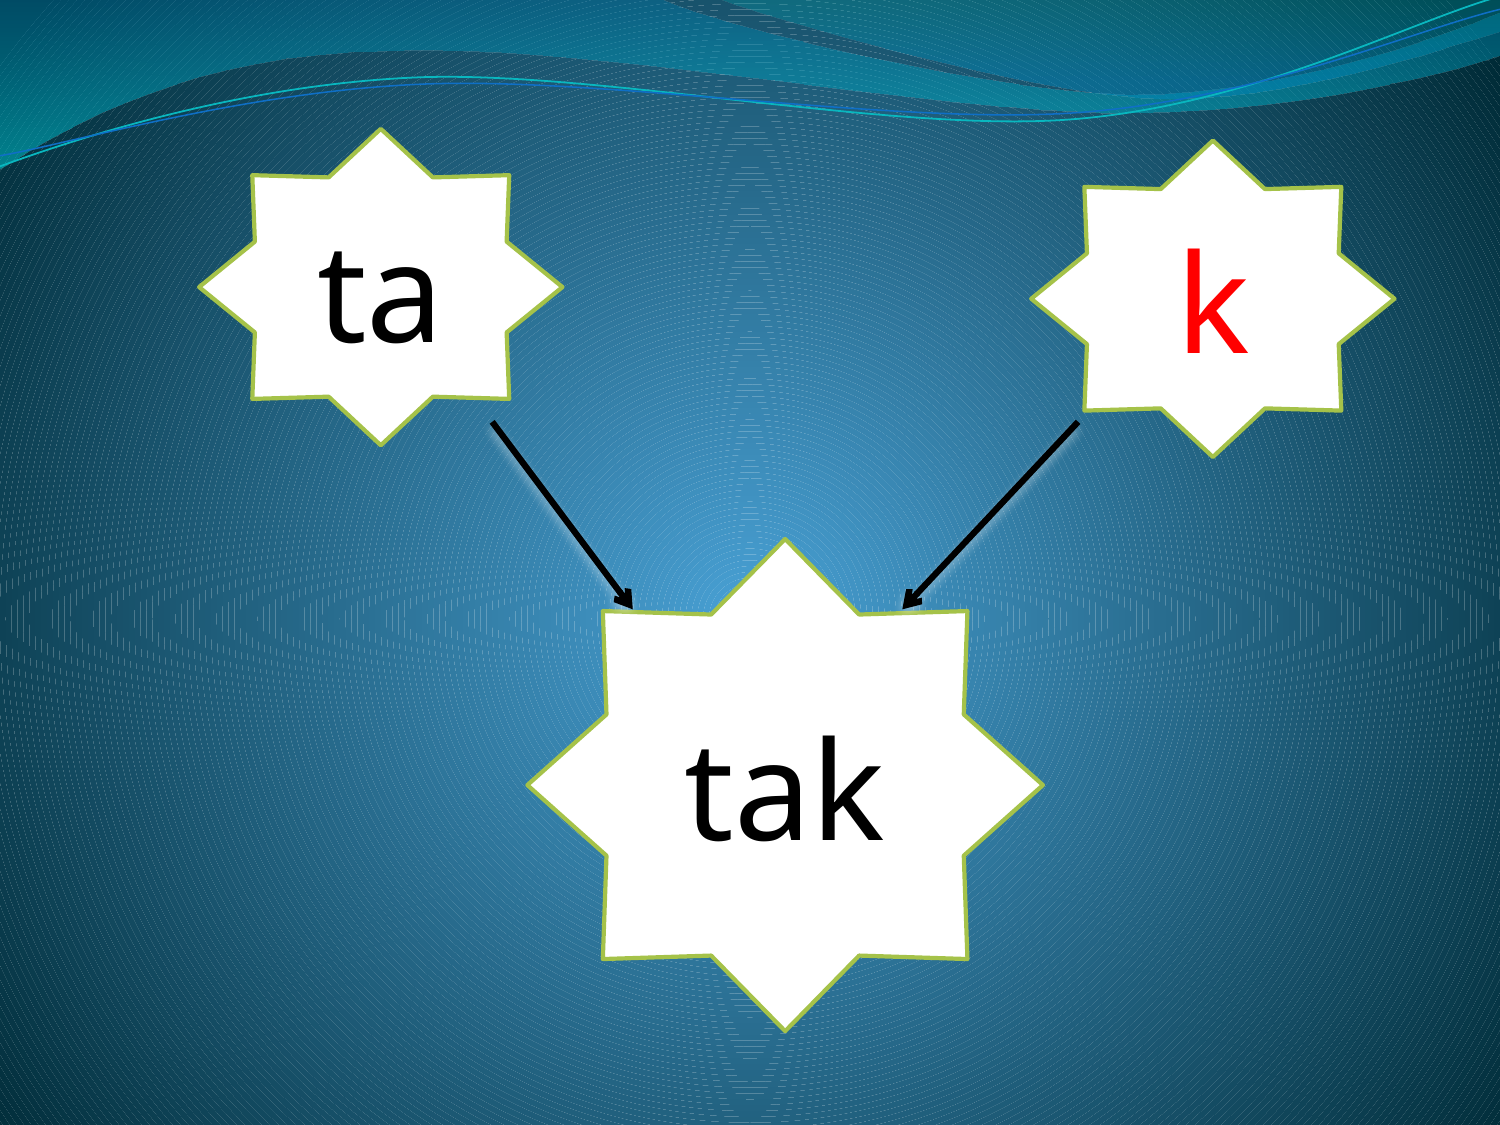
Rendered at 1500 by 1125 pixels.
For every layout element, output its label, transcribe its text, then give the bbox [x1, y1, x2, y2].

text_box tak [525, 536, 1046, 1034]
text_box at [610, 609, 636, 617]
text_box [468, 445, 657, 587]
text_box ta [197, 127, 565, 447]
text_box k [1029, 139, 1397, 459]
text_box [896, 427, 1085, 604]
text_box at [893, 611, 970, 618]
